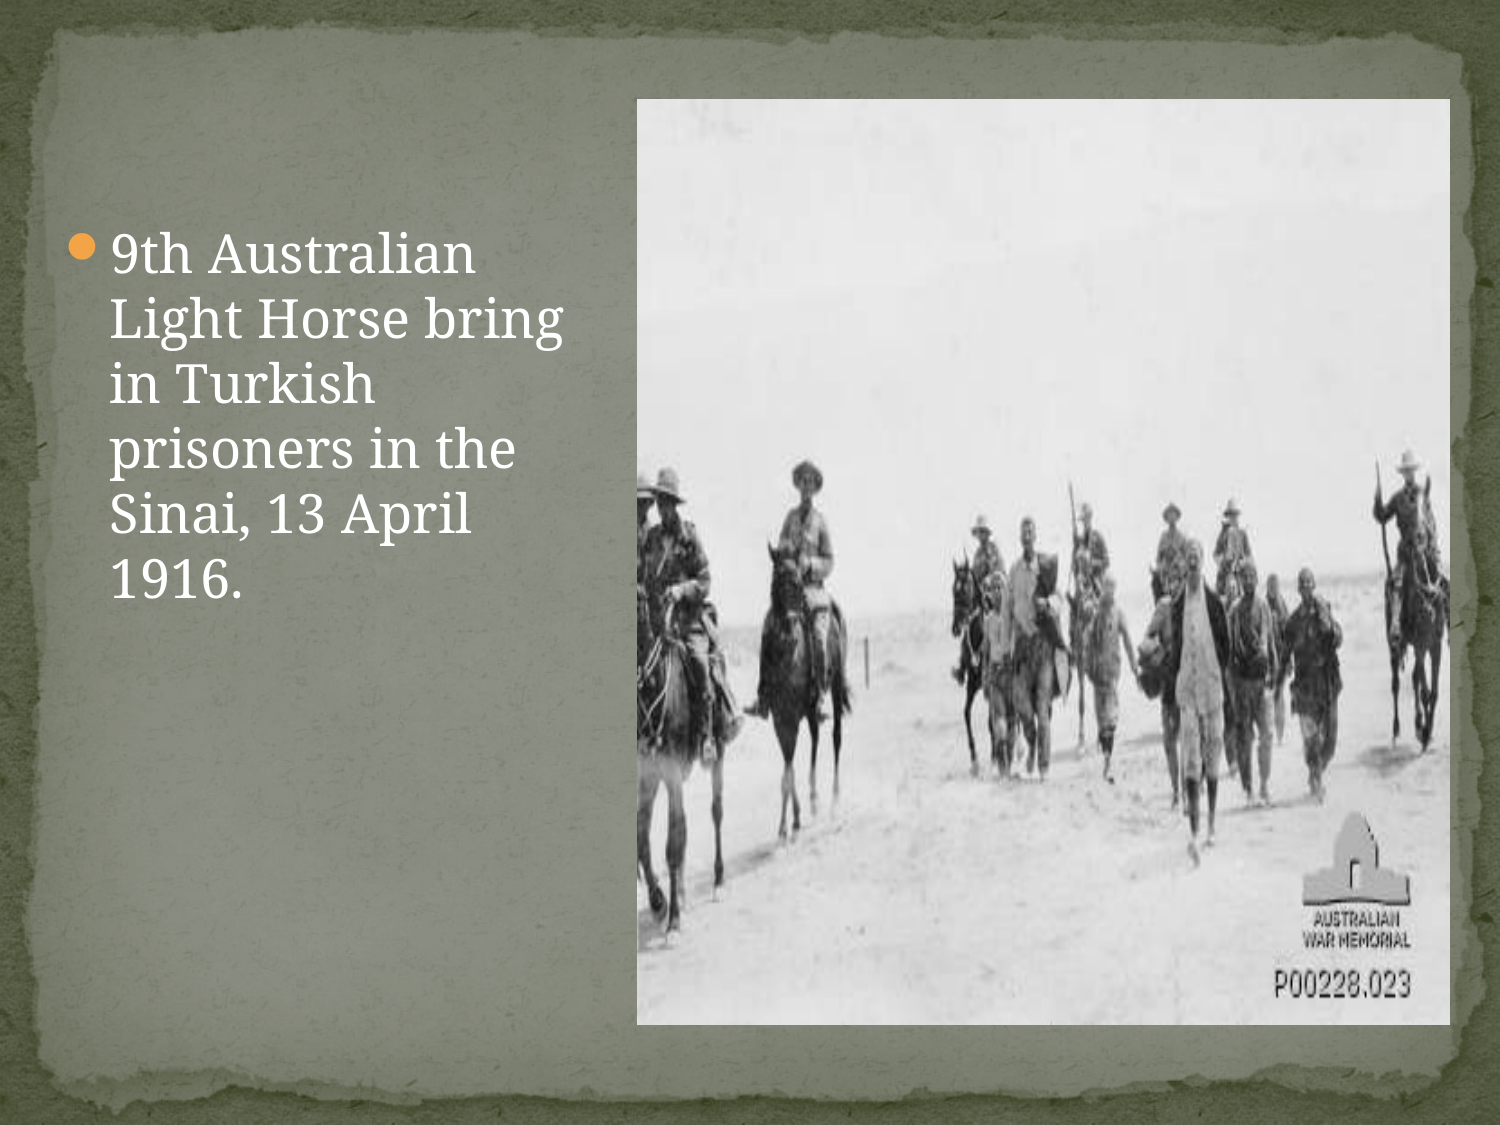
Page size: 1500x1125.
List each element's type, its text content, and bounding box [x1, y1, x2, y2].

picture [637, 99, 1450, 1025]
list 9th Australian Light Horse bring in Turkish prisoners in the Sinai, 13 April 1916. [50, 212, 613, 1005]
